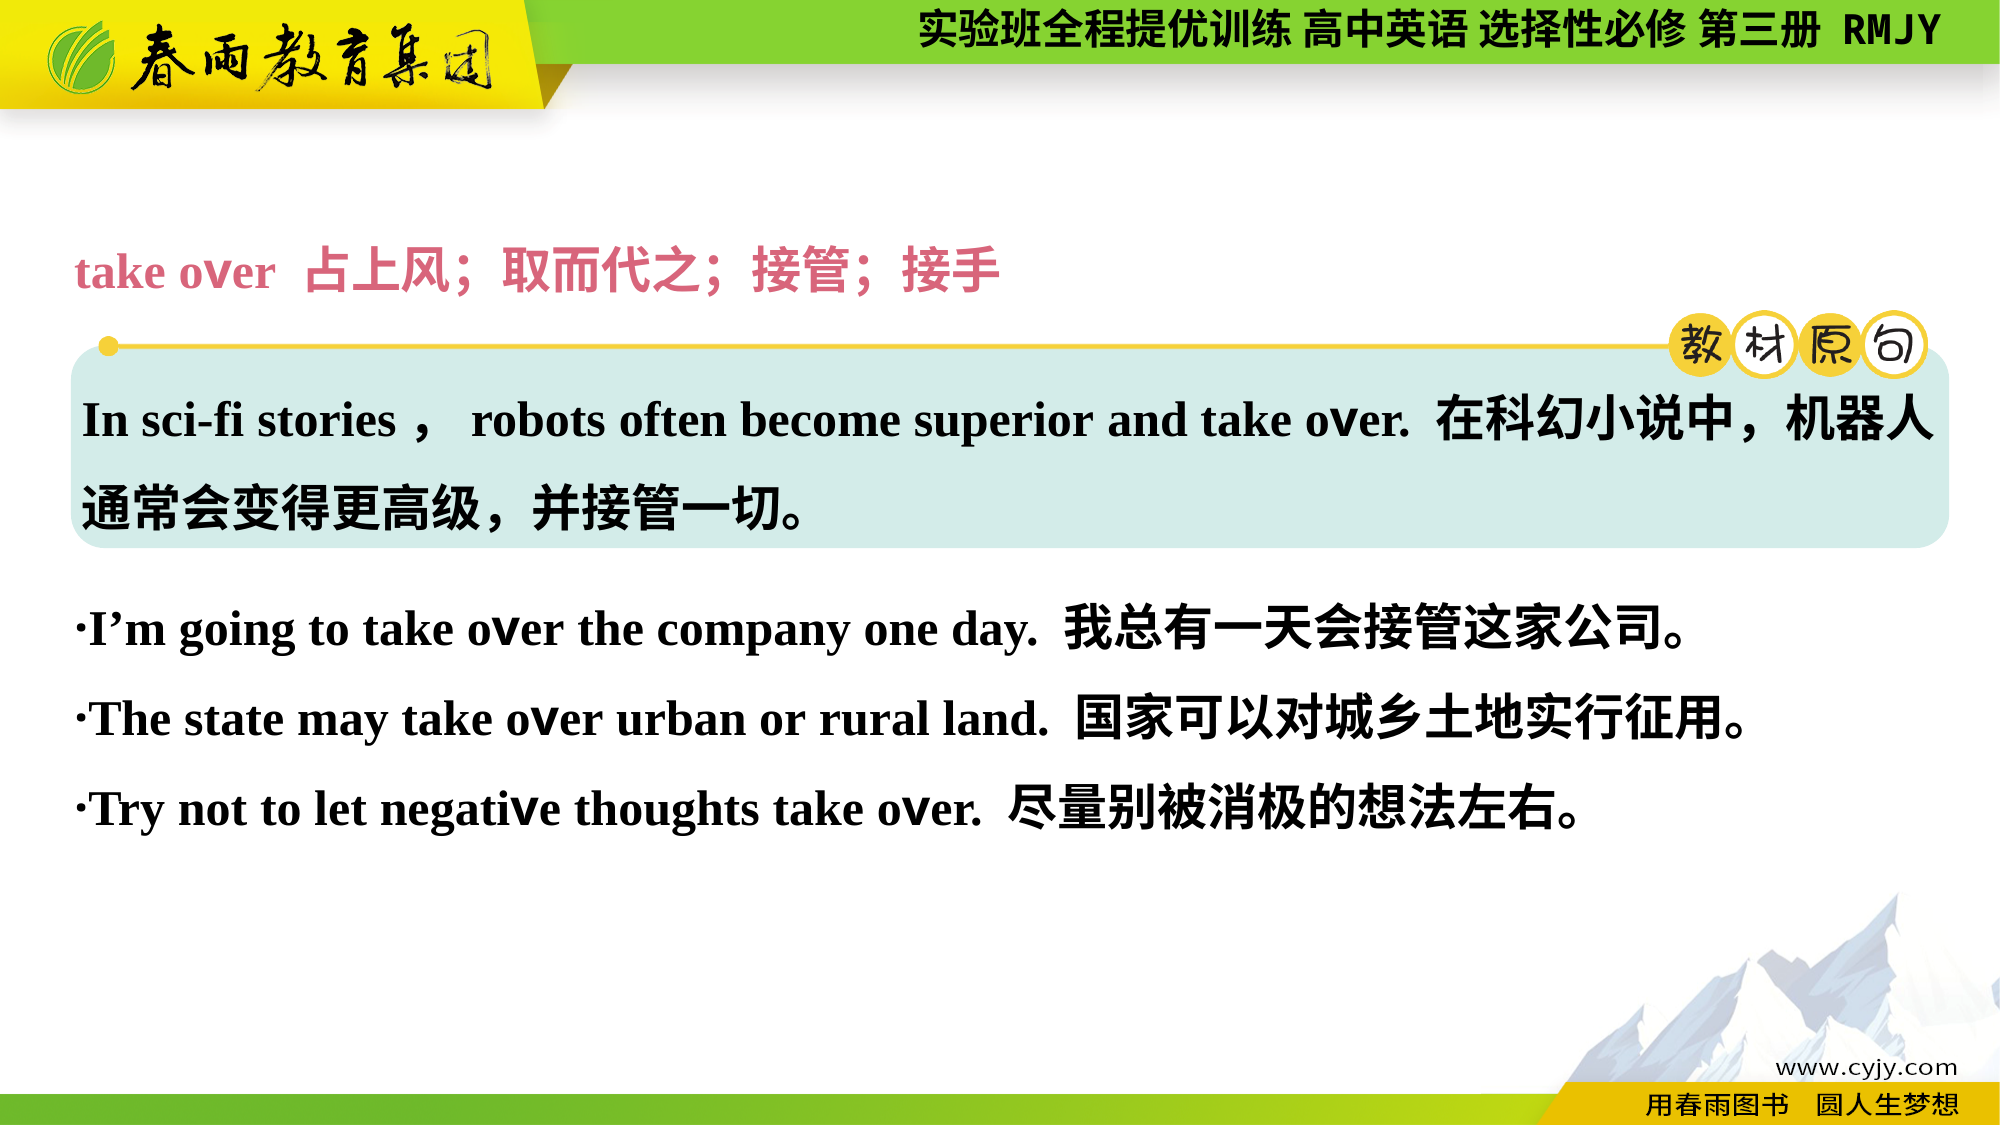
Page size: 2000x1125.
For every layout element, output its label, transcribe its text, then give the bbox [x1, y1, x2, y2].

list take over 占上风；取而代之；接管；接手 [59, 200, 1944, 297]
text_box ·I’m going to take over the company one day. 我总有一天会接管这家公司。 ·The state may take over urban or rural land. 国家可以对城乡土地实行征用。 ·Try not to let negative thoughts take over. 尽量别被消极的想法左右。 [59, 558, 1944, 844]
picture [0, 0, 2000, 1125]
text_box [98, 309, 1929, 409]
text_box [90, 545, 1930, 549]
text_box In sci-fi stories，robots often become superior and take over. 在科幻小说中，机器人通常会变得更高级，并接管一切。 [66, 349, 1951, 545]
